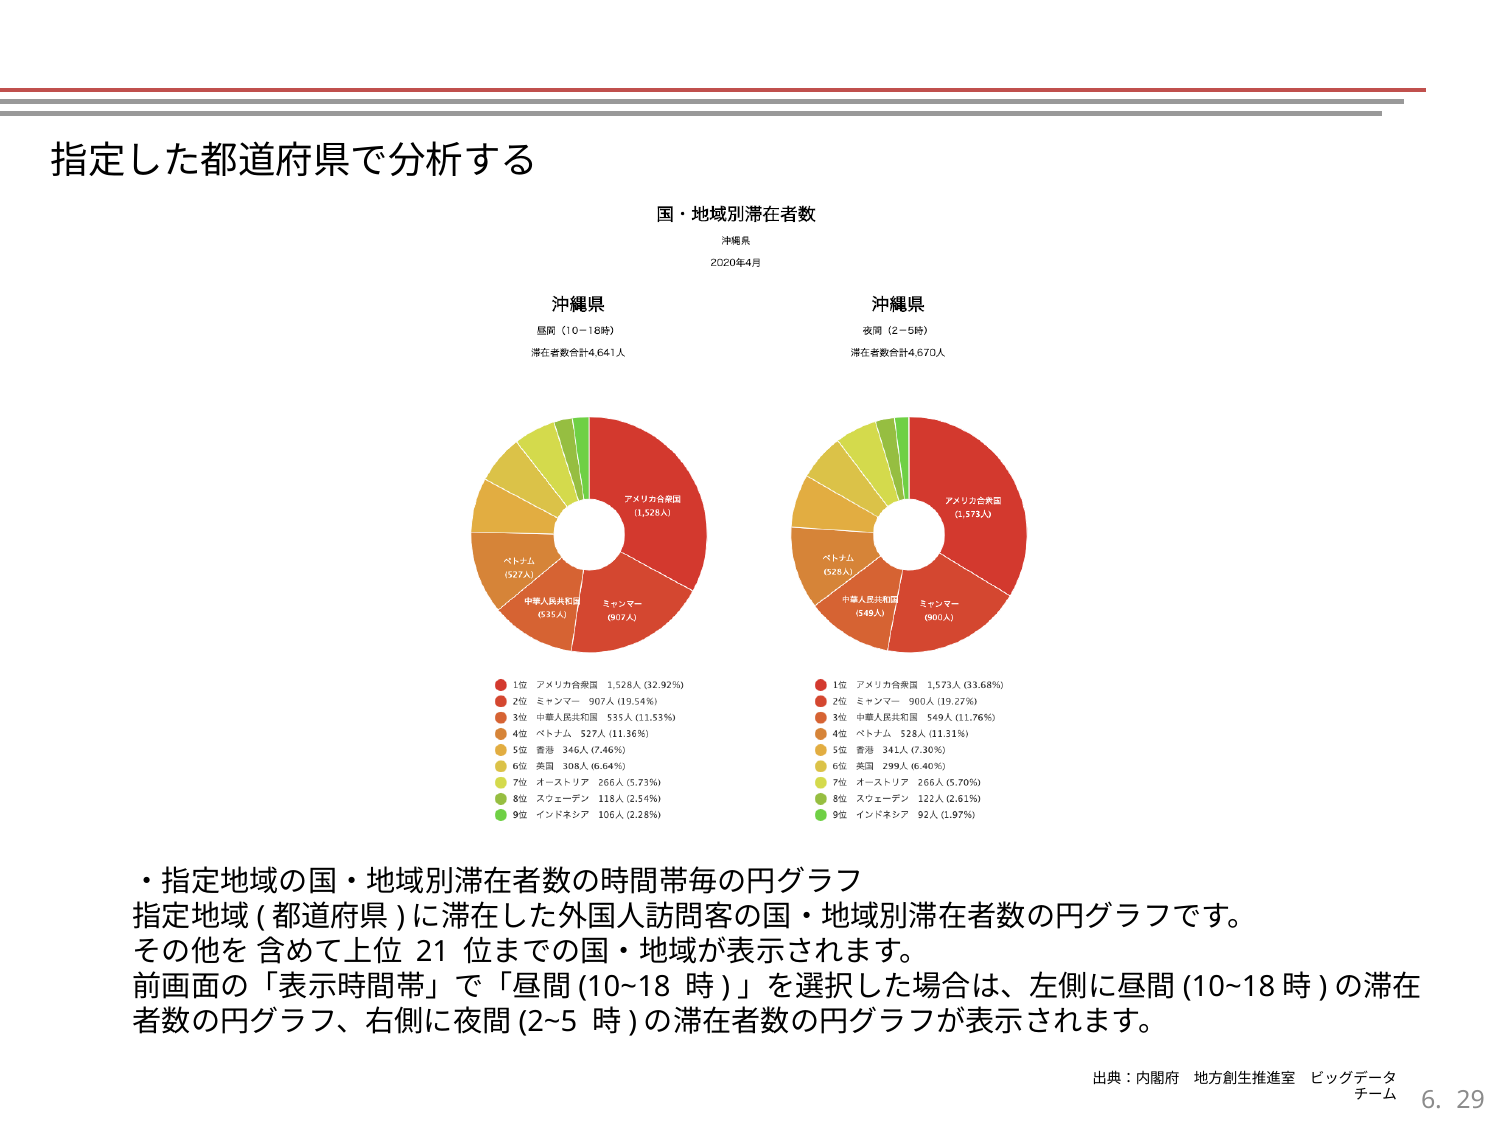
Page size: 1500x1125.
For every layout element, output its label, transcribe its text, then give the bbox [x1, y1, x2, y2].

text_box ・指定地域の国・地域別滞在者数の時間帯毎の円グラフ 指定地域(都道府県)に滞在した外国人訪問客の国・地域別滞在者数の円グラフです。 その他を 含めて上位 21 位までの国・地域が表示されます。 前画面の「表示時間帯」で「昼間(10~18 時)」を選択した場合は、左側に昼間(10~18時)の滞在者数の円グラフ、右側に夜間(2~5 時)の滞在者数の円グラフが表示されます。 [117, 855, 1441, 1045]
picture [336, 192, 1157, 856]
slide_number 28 [1381, 1065, 1500, 1125]
text_box 指定した都道府県で分析する [35, 128, 562, 189]
text_box 出典：内閣府 地方創生推進室 ビッグデータチーム [1068, 1063, 1412, 1111]
